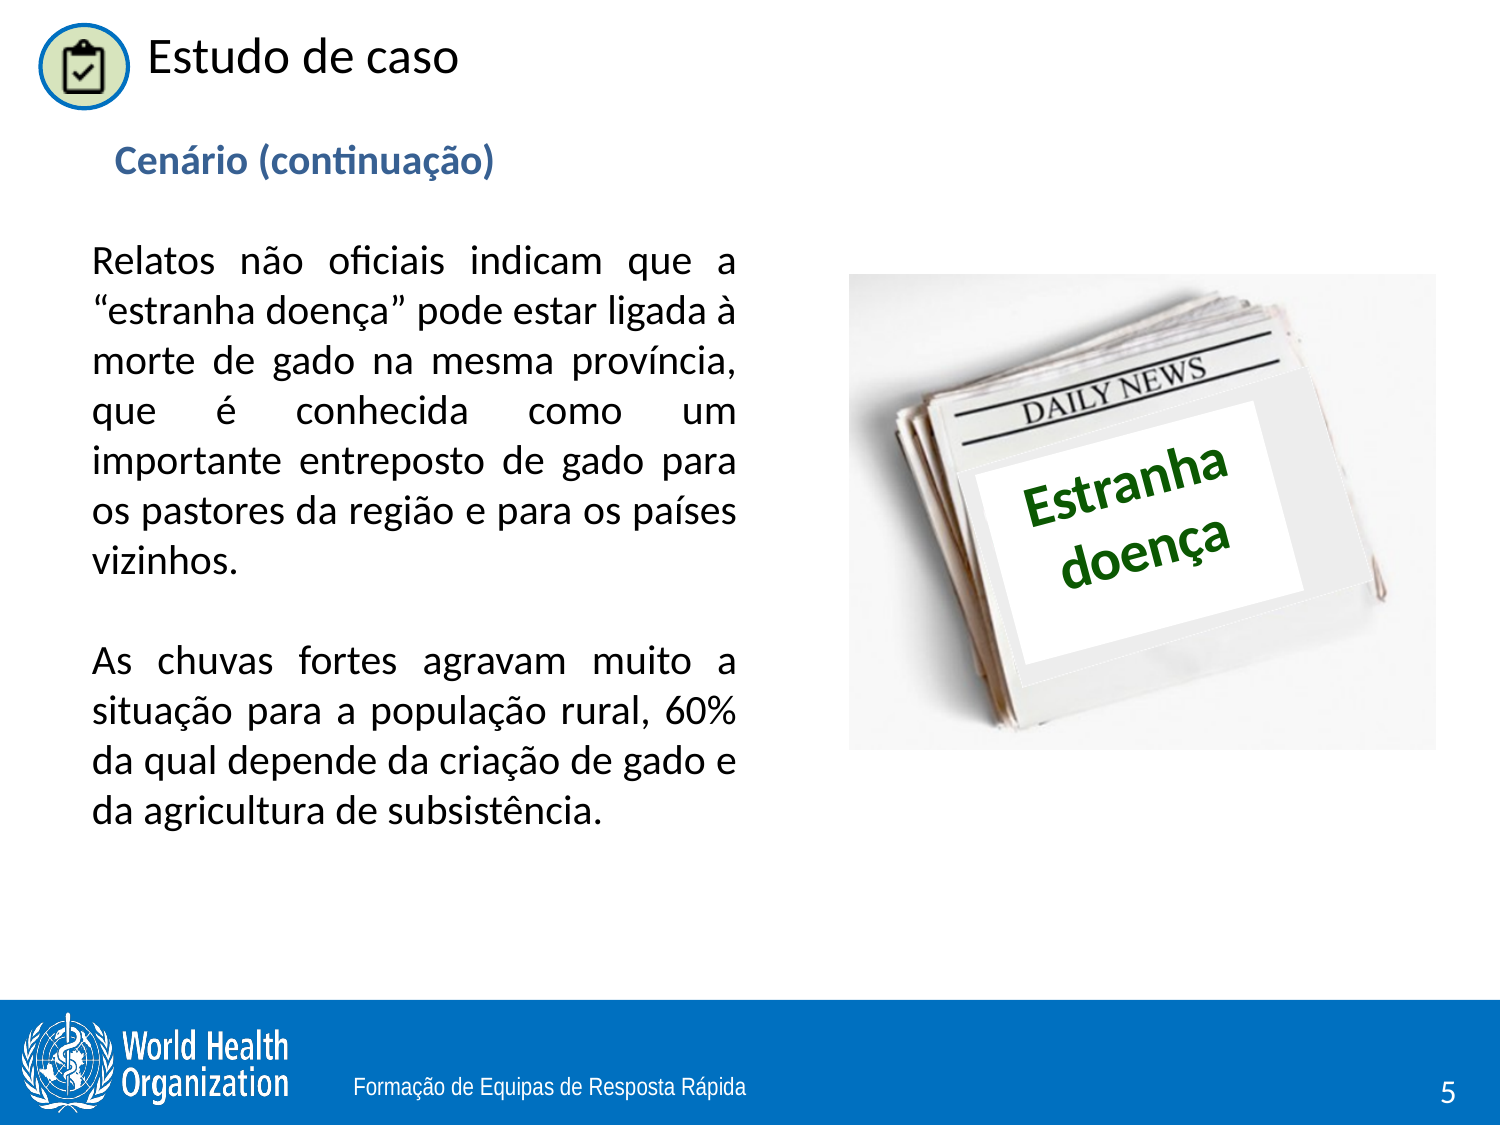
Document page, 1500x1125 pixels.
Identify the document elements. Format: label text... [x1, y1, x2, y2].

title Estudo de caso [16, 14, 1367, 92]
picture [849, 274, 1436, 751]
text_box Relatos não oficiais indicam que a “estranha doença” pode estar ligada à morte de gado na mesma província, que é conhecida como um importante entreposto de gado para os pastores da região e para os países vizinhos. As chuvas fortes agravam muito a situação para a população rural, 60% da qual depende da criação de gado e da agricultura de subsistência. [77, 224, 752, 890]
picture [21, 1012, 288, 1113]
picture [57, 39, 112, 94]
text_box [46, 92, 122, 111]
text_box [99, 124, 1150, 200]
